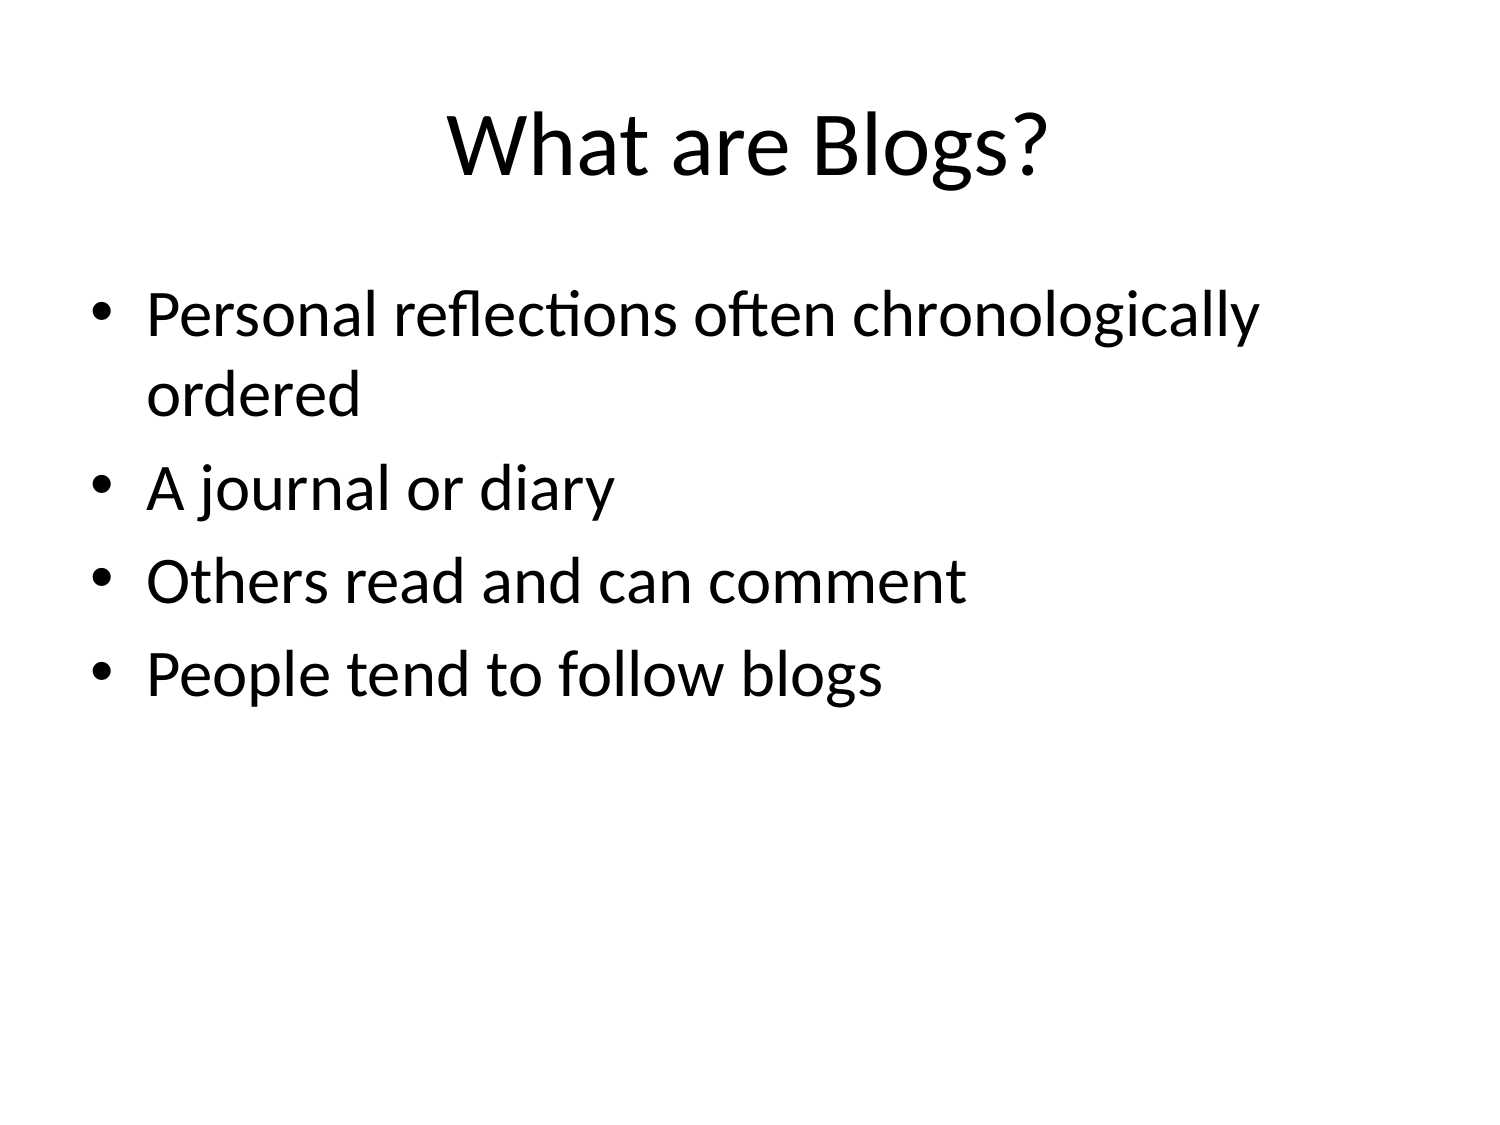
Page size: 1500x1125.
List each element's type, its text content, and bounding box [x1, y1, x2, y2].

list Personal reflections often chronologically ordered A journal or diary Others read and can comment People tend to follow blogs [74, 262, 1426, 1006]
title What are Blogs? [74, 44, 1426, 233]
